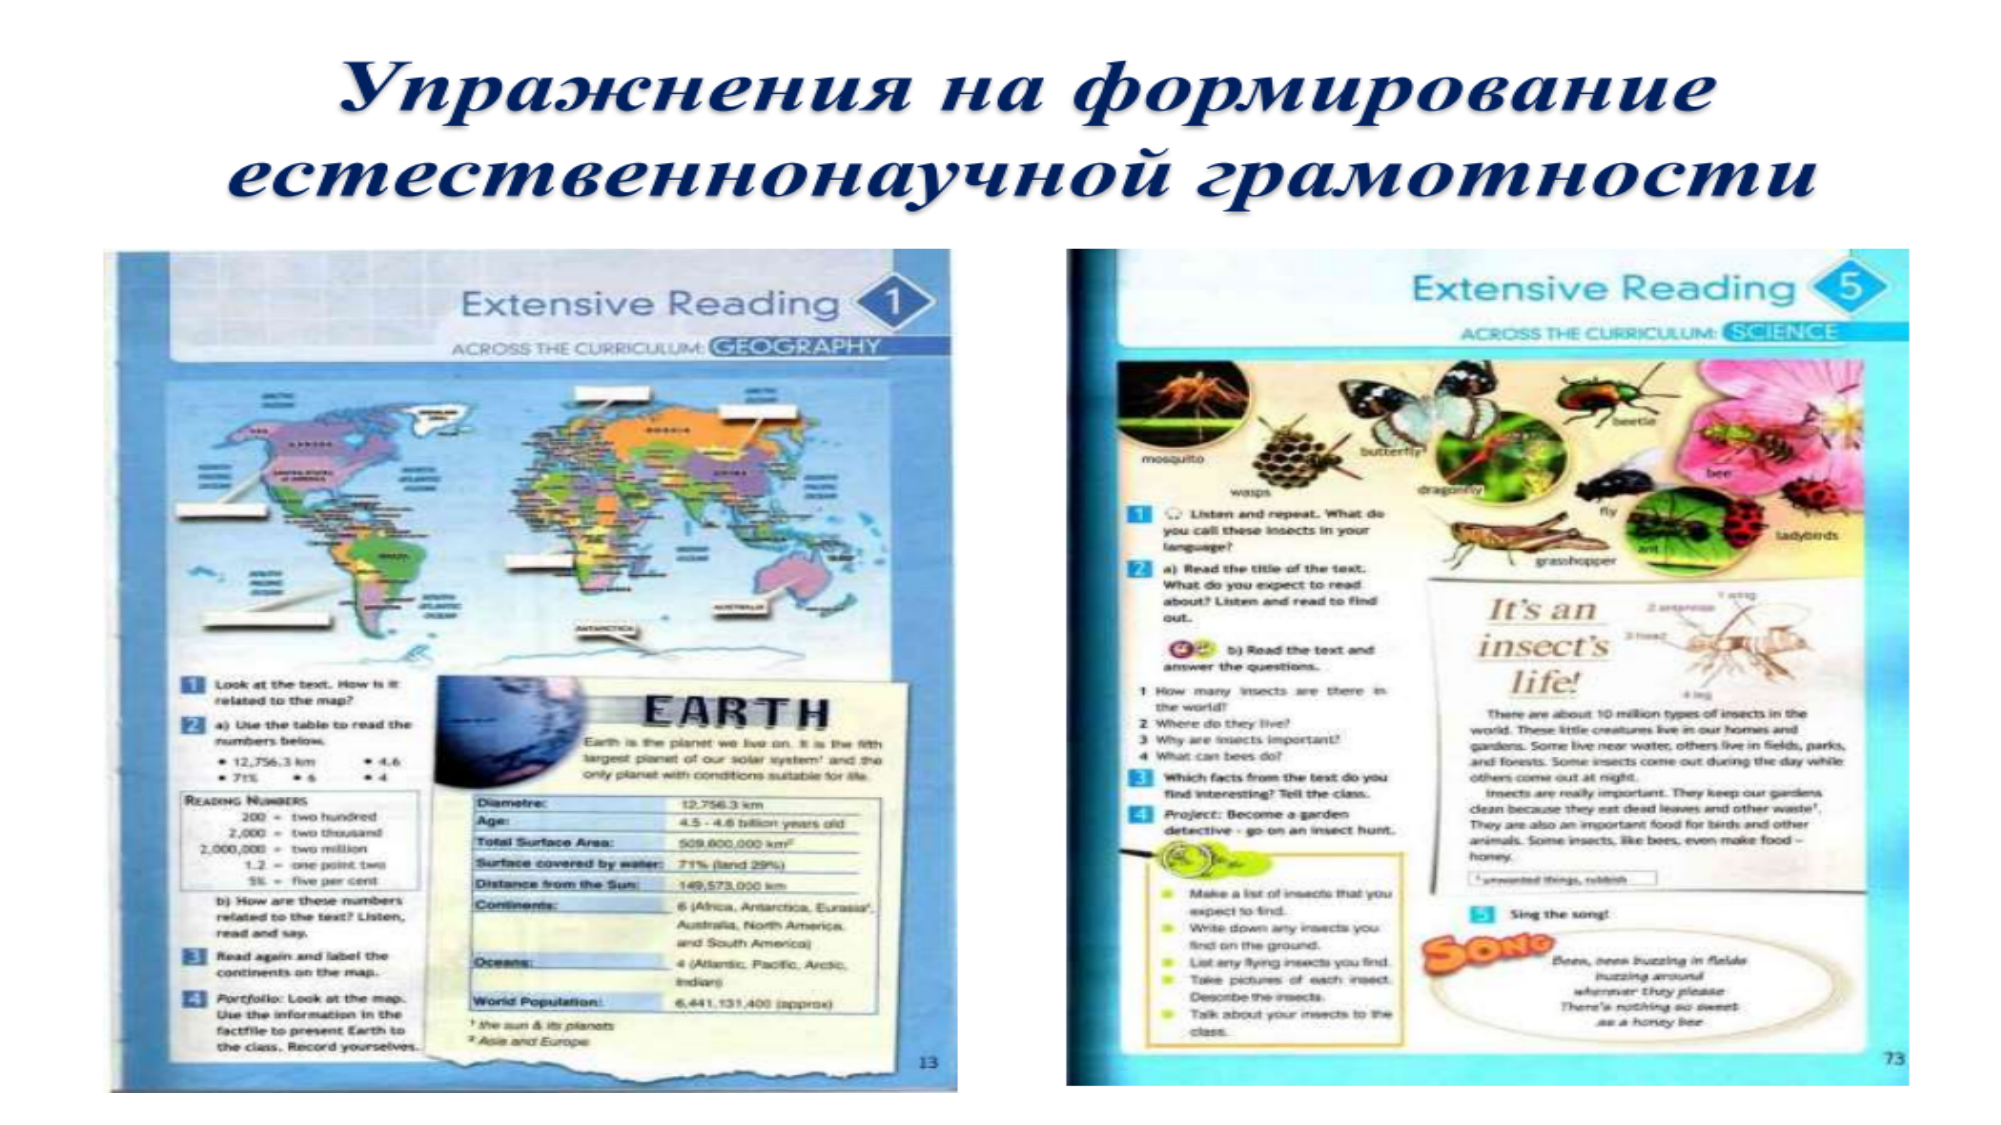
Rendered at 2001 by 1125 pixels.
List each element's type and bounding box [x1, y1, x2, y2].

picture [79, 0, 1923, 1093]
